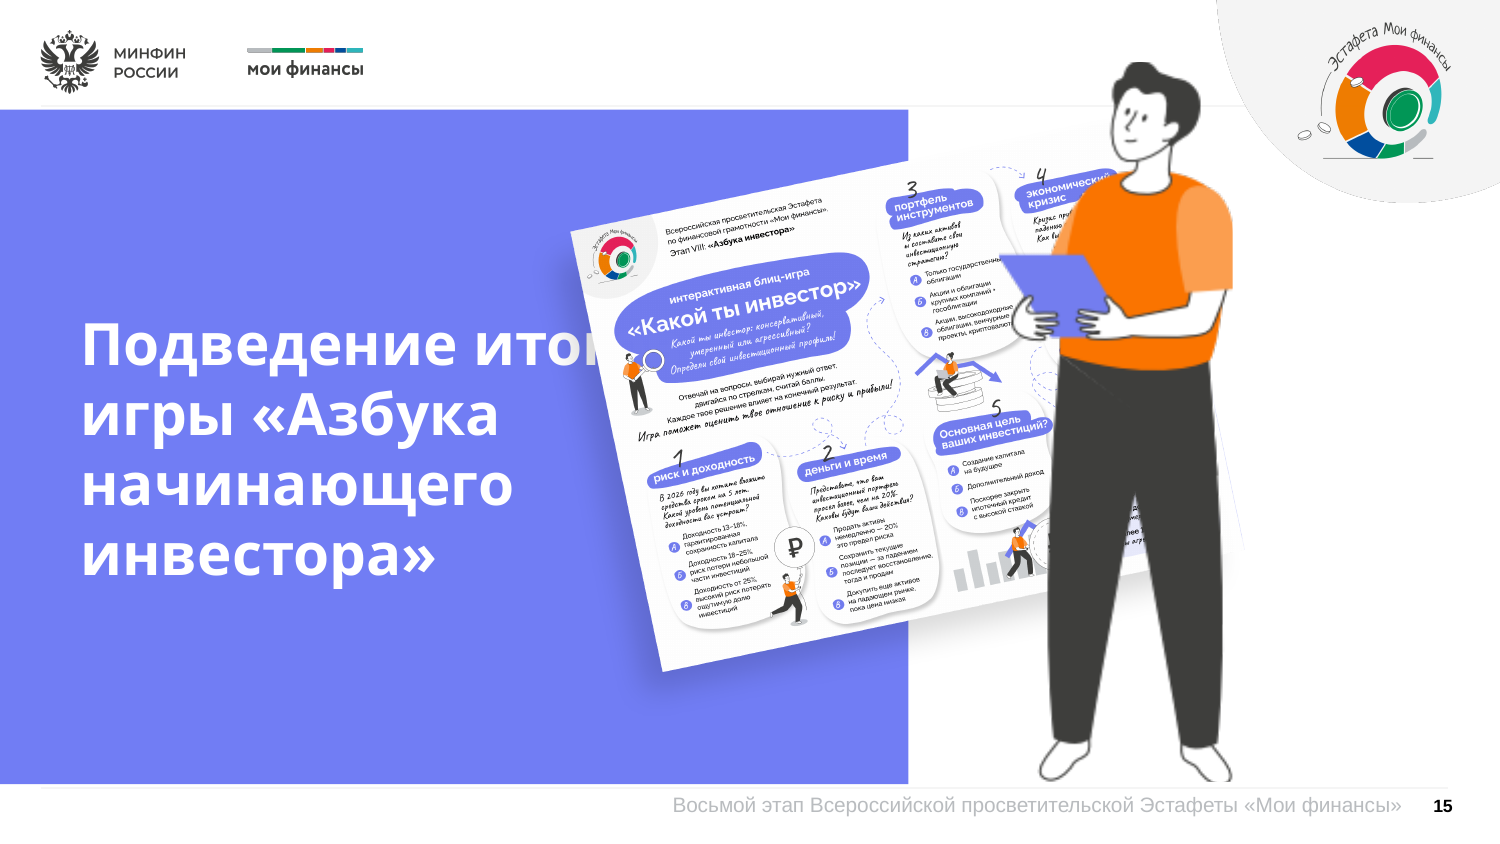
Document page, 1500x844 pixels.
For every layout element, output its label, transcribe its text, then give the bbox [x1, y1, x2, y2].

picture [572, 0, 1500, 782]
text_box Подведение итогов игры «Азбука начинающего инвестора» [65, 258, 620, 636]
slide_number 15 [1402, 794, 1453, 844]
text_box [0, 109, 909, 785]
picture [40, 30, 185, 94]
picture [247, 48, 363, 78]
